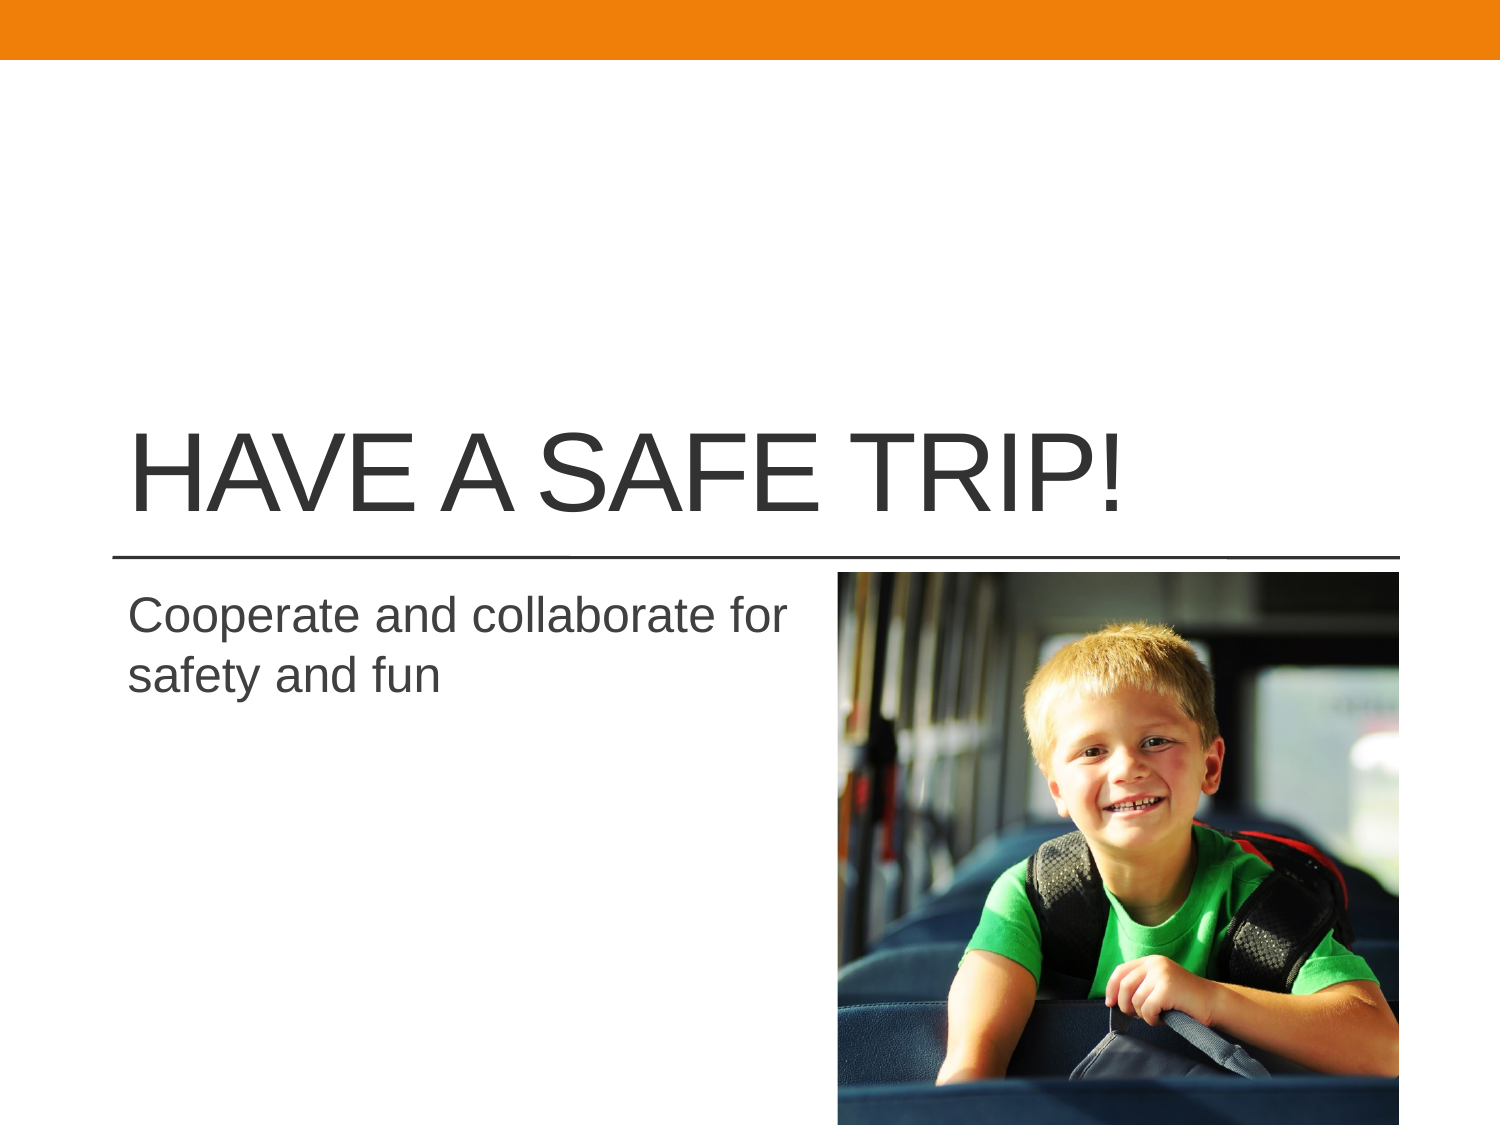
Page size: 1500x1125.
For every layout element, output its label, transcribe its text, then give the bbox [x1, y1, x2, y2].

subtitle Cooperate and collaborate for safety and fun [112, 575, 834, 863]
picture [837, 572, 1400, 1125]
title Have a safe trip! [112, 224, 1400, 542]
